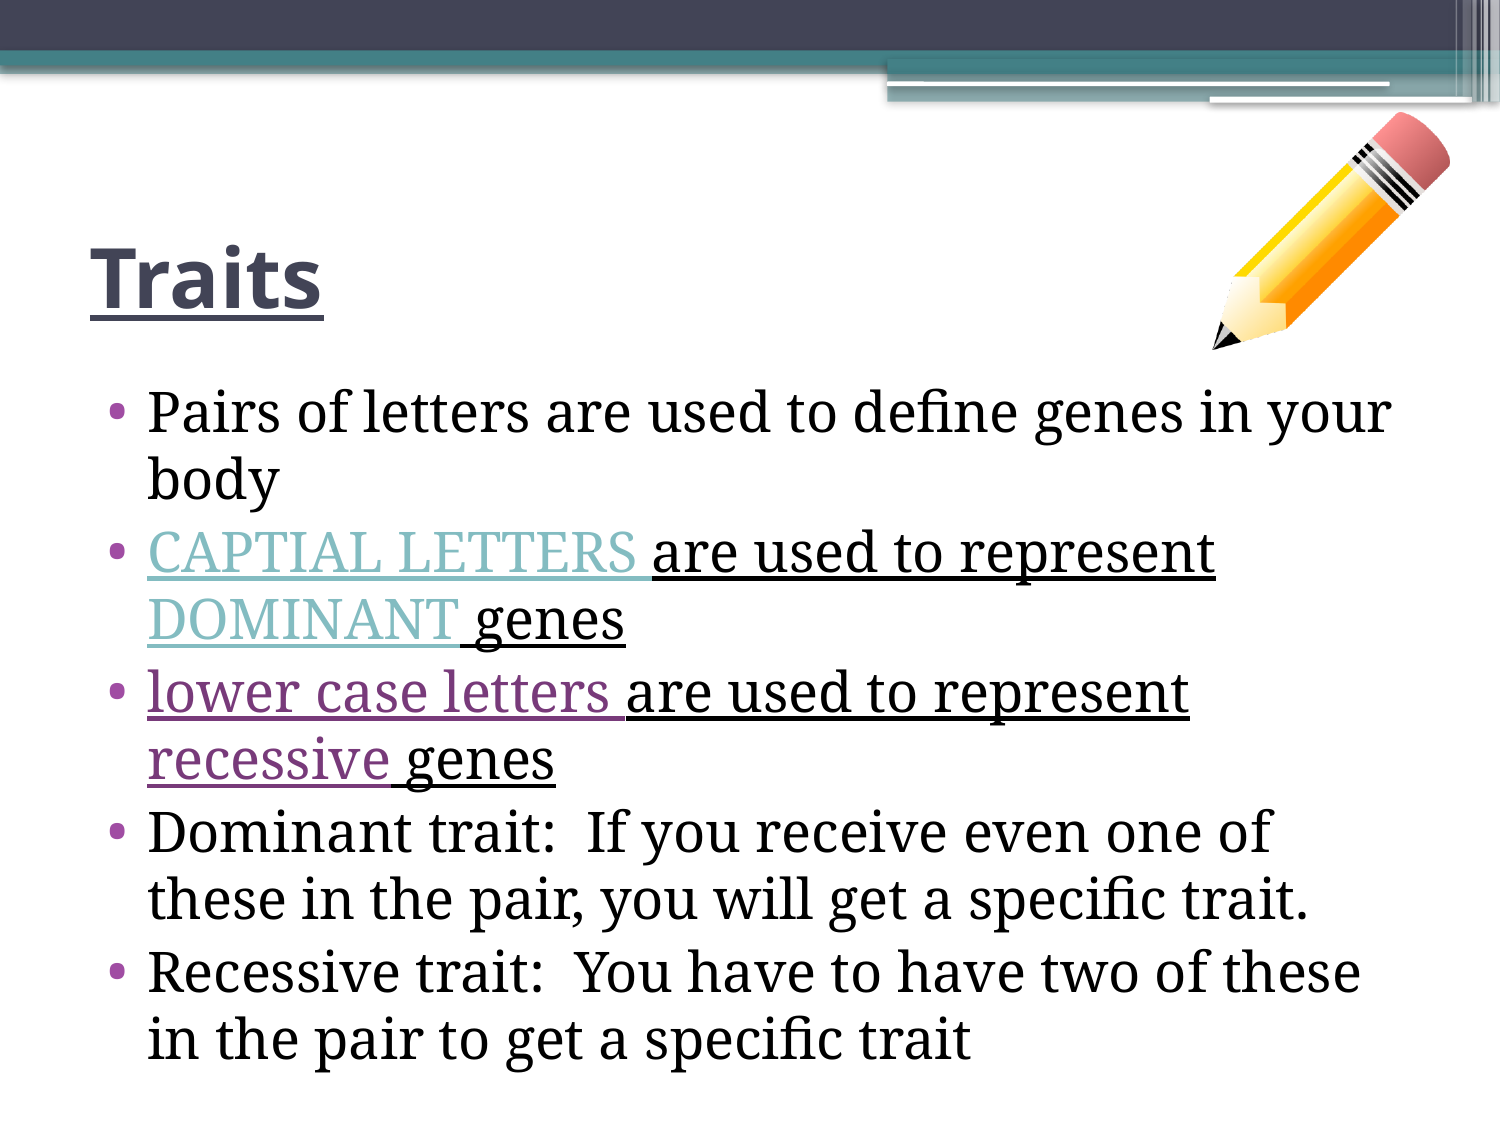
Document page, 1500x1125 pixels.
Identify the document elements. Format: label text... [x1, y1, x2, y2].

list Pairs of letters are used to define genes in your body CAPTIAL LETTERS are used to represent DOMINANT genes lower case letters are used to represent recessive genes Dominant trait: If you receive even one of these in the pair, you will get a specific trait. Recessive trait: You have to have two of these in the pair to get a specific trait [75, 368, 1425, 1079]
picture [1212, 112, 1451, 351]
title Traits [75, 187, 1425, 363]
